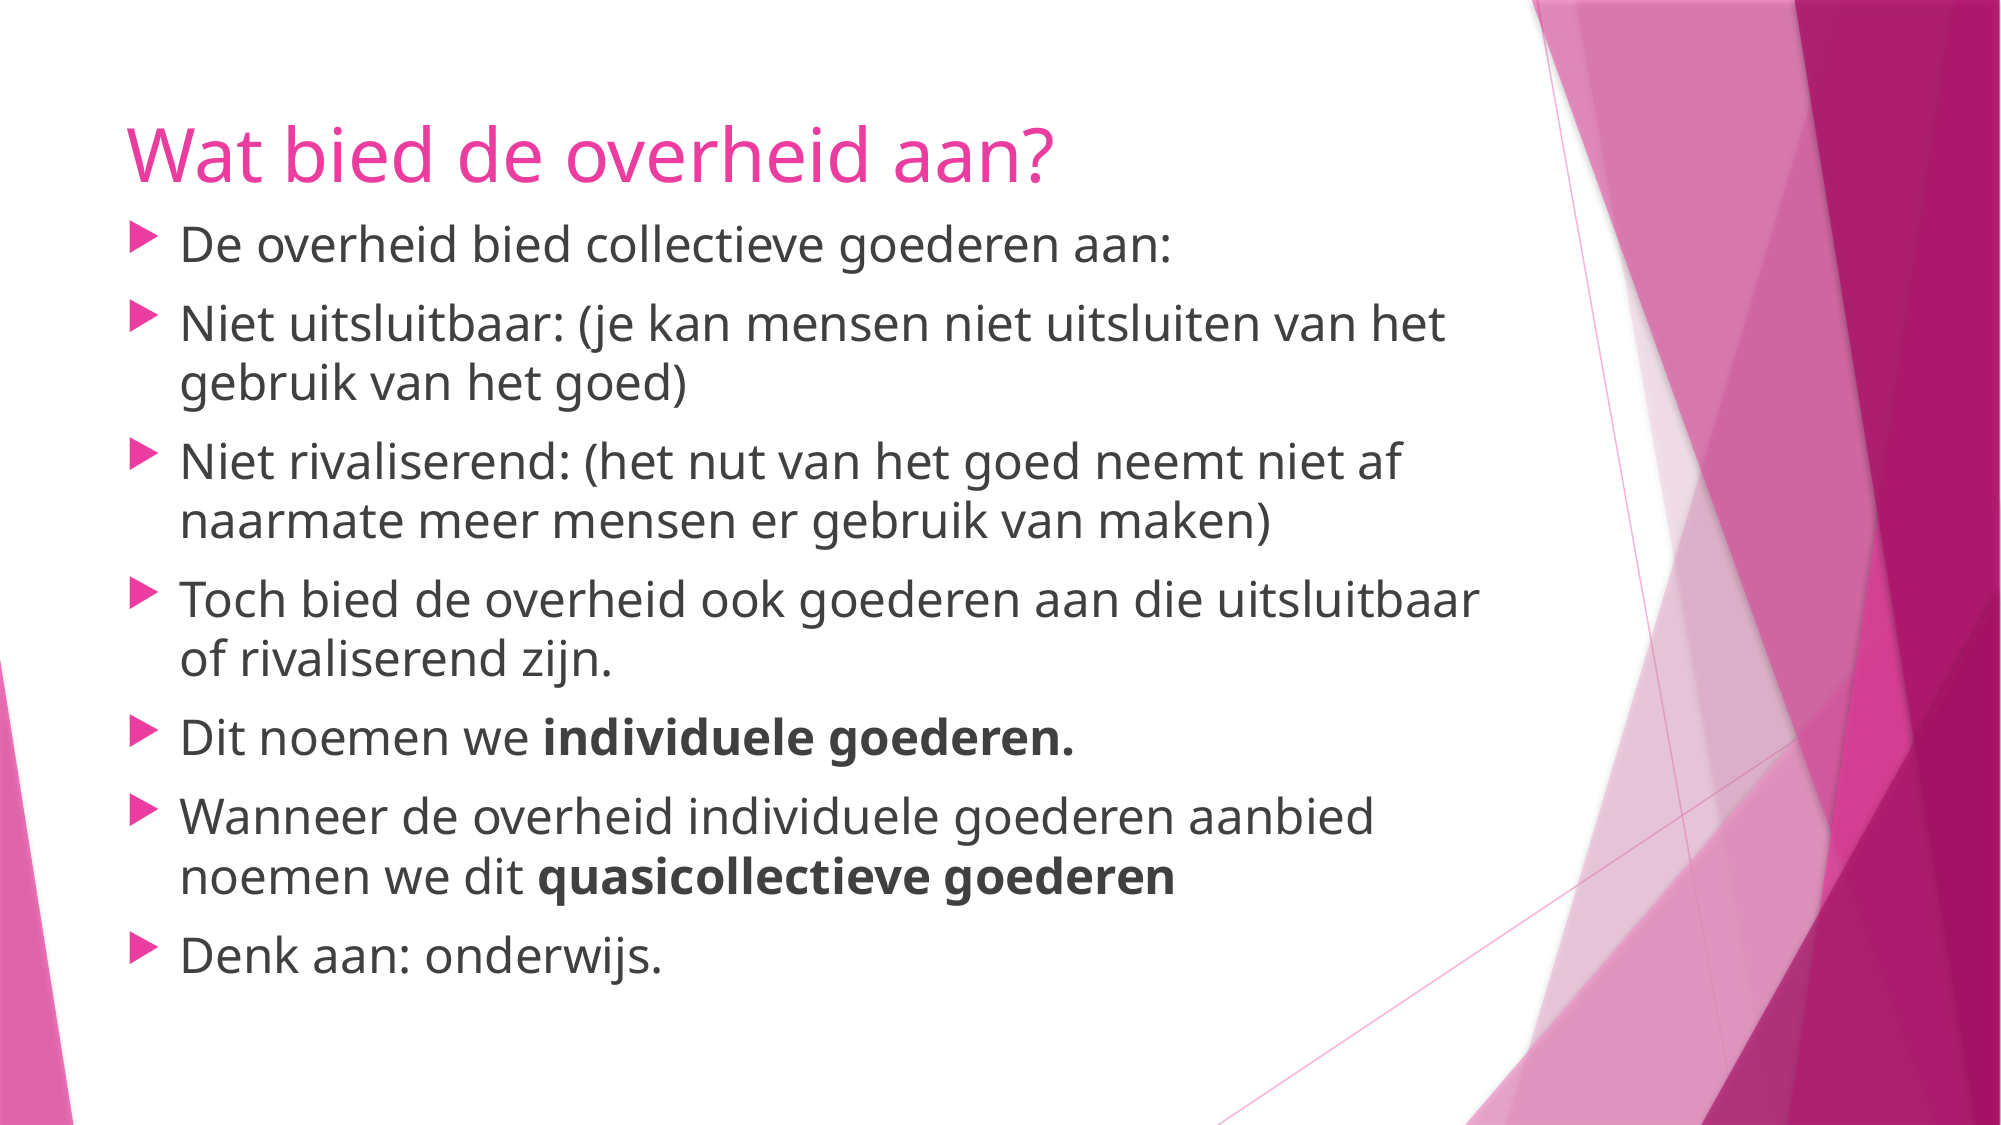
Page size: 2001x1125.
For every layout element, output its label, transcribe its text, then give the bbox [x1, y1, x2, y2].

title Wat bied de overheid aan? [111, 99, 1522, 205]
list De overheid bied collectieve goederen aan: Niet uitsluitbaar: (je kan mensen niet uitsluiten van het gebruik van het goed) Niet rivaliserend: (het nut van het goed neemt niet af naarmate meer mensen er gebruik van maken) Toch bied de overheid ook goederen aan die uitsluitbaar of rivaliserend zijn. Dit noemen we individuele goederen. Wanneer de overheid individuele goederen aanbied noemen we dit quasicollectieve goederen Denk aan: onderwijs. [111, 205, 1522, 992]
